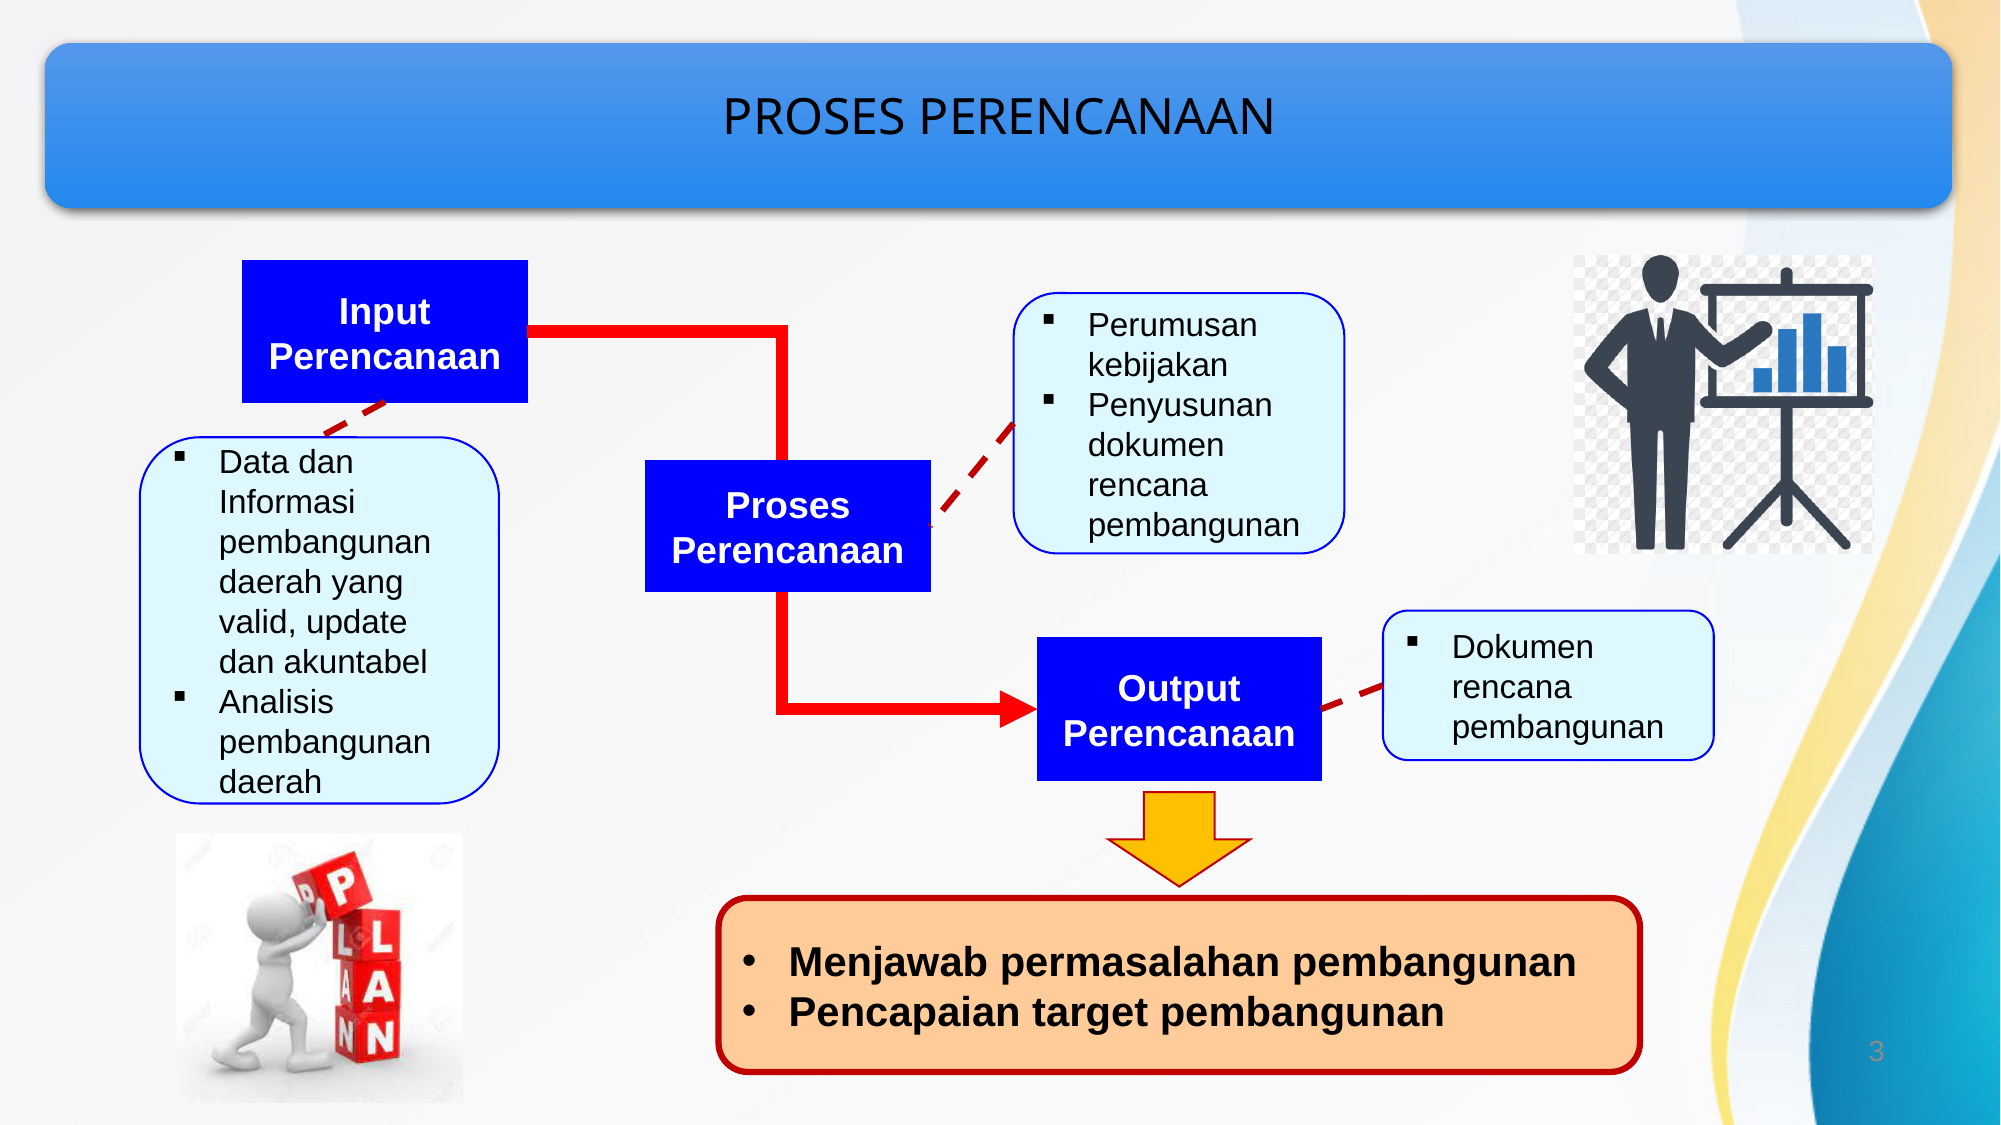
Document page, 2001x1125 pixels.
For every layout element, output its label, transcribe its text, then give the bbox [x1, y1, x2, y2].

slide_number 3 [1433, 1024, 1900, 1103]
text_box Dokumen rencana pembangunan [1381, 609, 1715, 762]
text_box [929, 423, 1014, 527]
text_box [526, 331, 1038, 710]
text_box Perumusan kebijakan Penyusunan dokumen rencana pembangunan [1012, 291, 1346, 555]
text_box [44, 42, 1953, 209]
picture [0, 0, 2001, 1125]
text_box Input Perencanaan [242, 260, 528, 403]
text_box Data dan Informasi pembangunan daerah yang valid, update dan akuntabel Analisis pembangunan daerah [138, 436, 500, 805]
text_box PROSES PERENCANAAN [63, 76, 1937, 152]
text_box Menjawab permasalahan pembangunan Pencapaian target pembangunan [717, 896, 1641, 1073]
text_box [1321, 685, 1383, 710]
text_box [1104, 791, 1254, 888]
text_box Output Perencanaan [1037, 637, 1322, 781]
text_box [319, 401, 385, 438]
